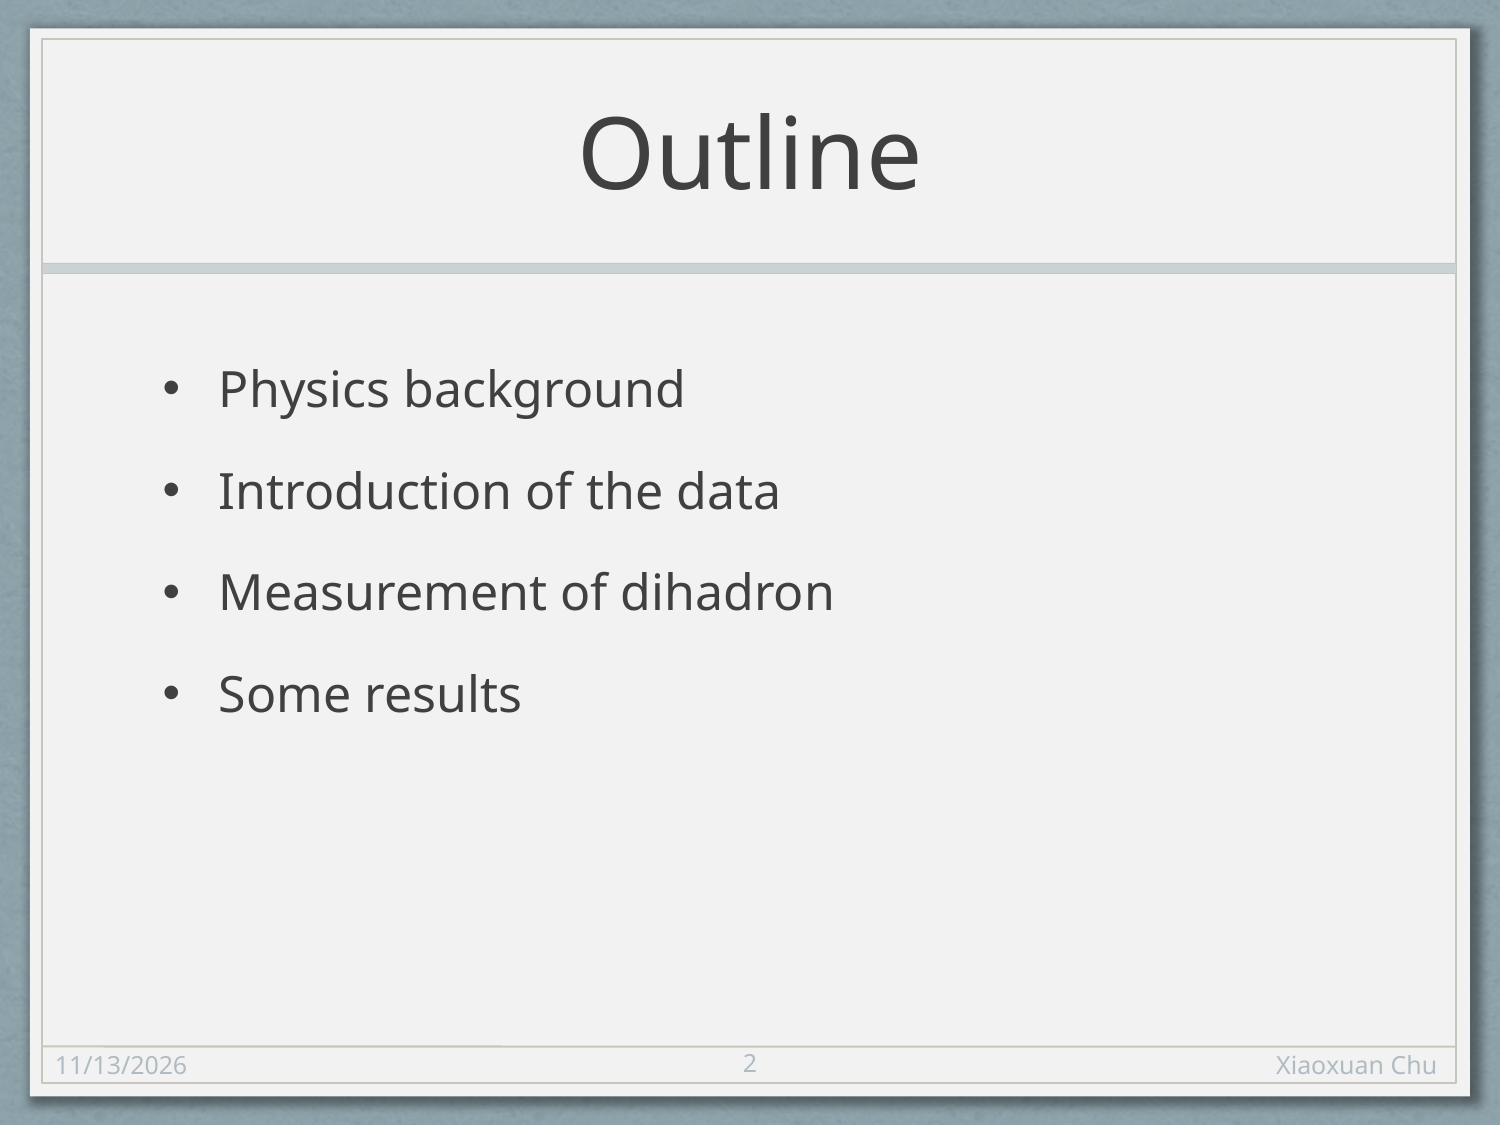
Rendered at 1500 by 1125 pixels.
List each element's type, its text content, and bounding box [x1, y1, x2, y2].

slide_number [39, 1045, 390, 1088]
footer Xiaoxuan Chu [977, 1045, 1453, 1088]
slide_number 2 [687, 1042, 813, 1088]
title Outline [147, 40, 1353, 260]
list Physics background Introduction of the data Measurement of dihadron Some results [147, 350, 1353, 995]
